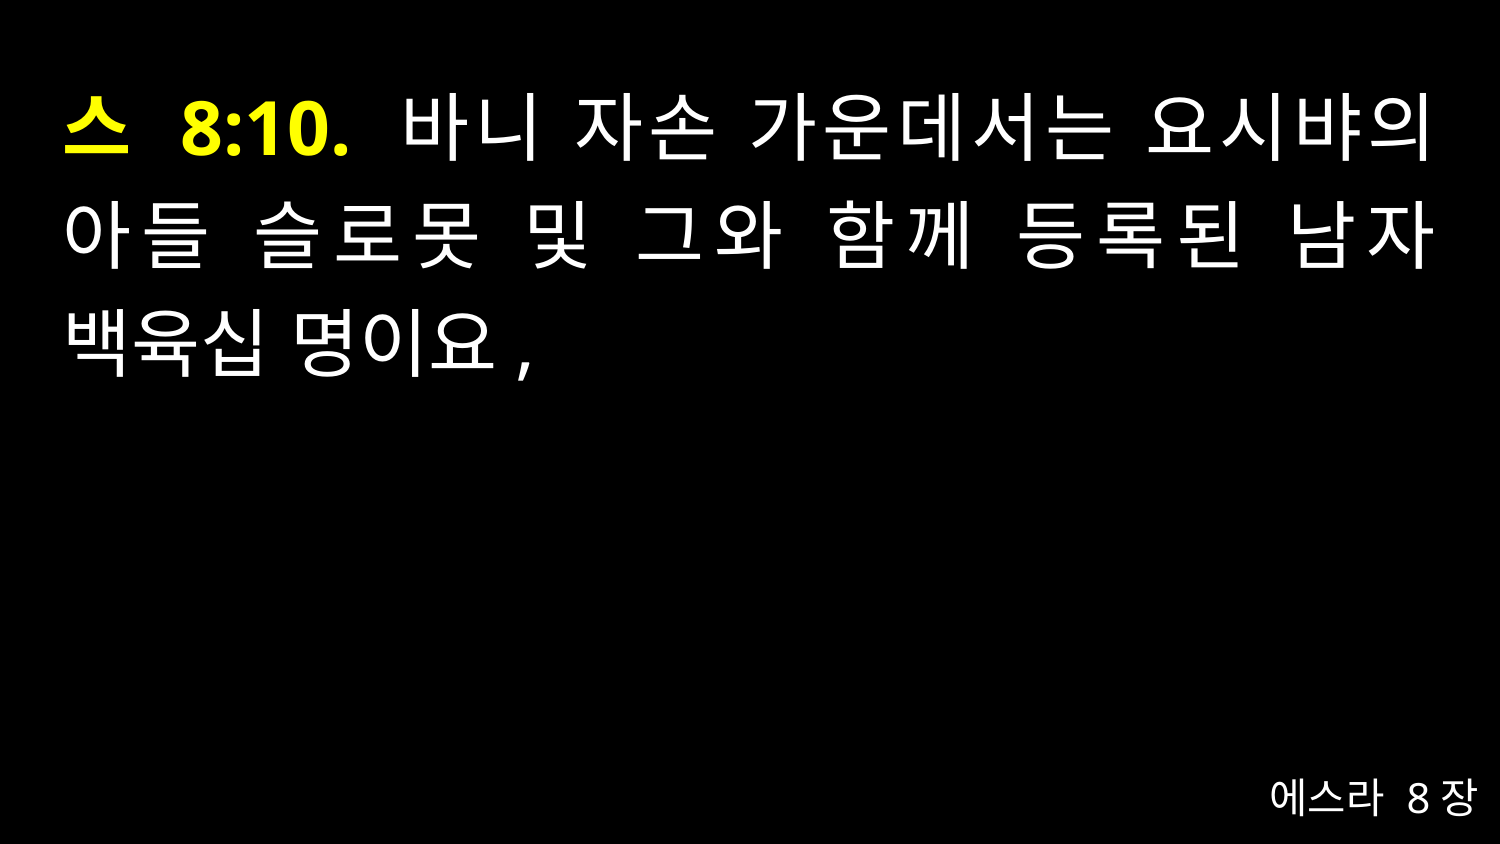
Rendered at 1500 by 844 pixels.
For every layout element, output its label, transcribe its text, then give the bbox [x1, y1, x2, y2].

subtitle 에스라 8장 [916, 770, 1500, 844]
title 스 8:10. 바니 자손 가운데서는 요시뱌의 아들 슬로못 및 그와 함께 등록된 남자 백육십 명이요, [0, 0, 1500, 844]
